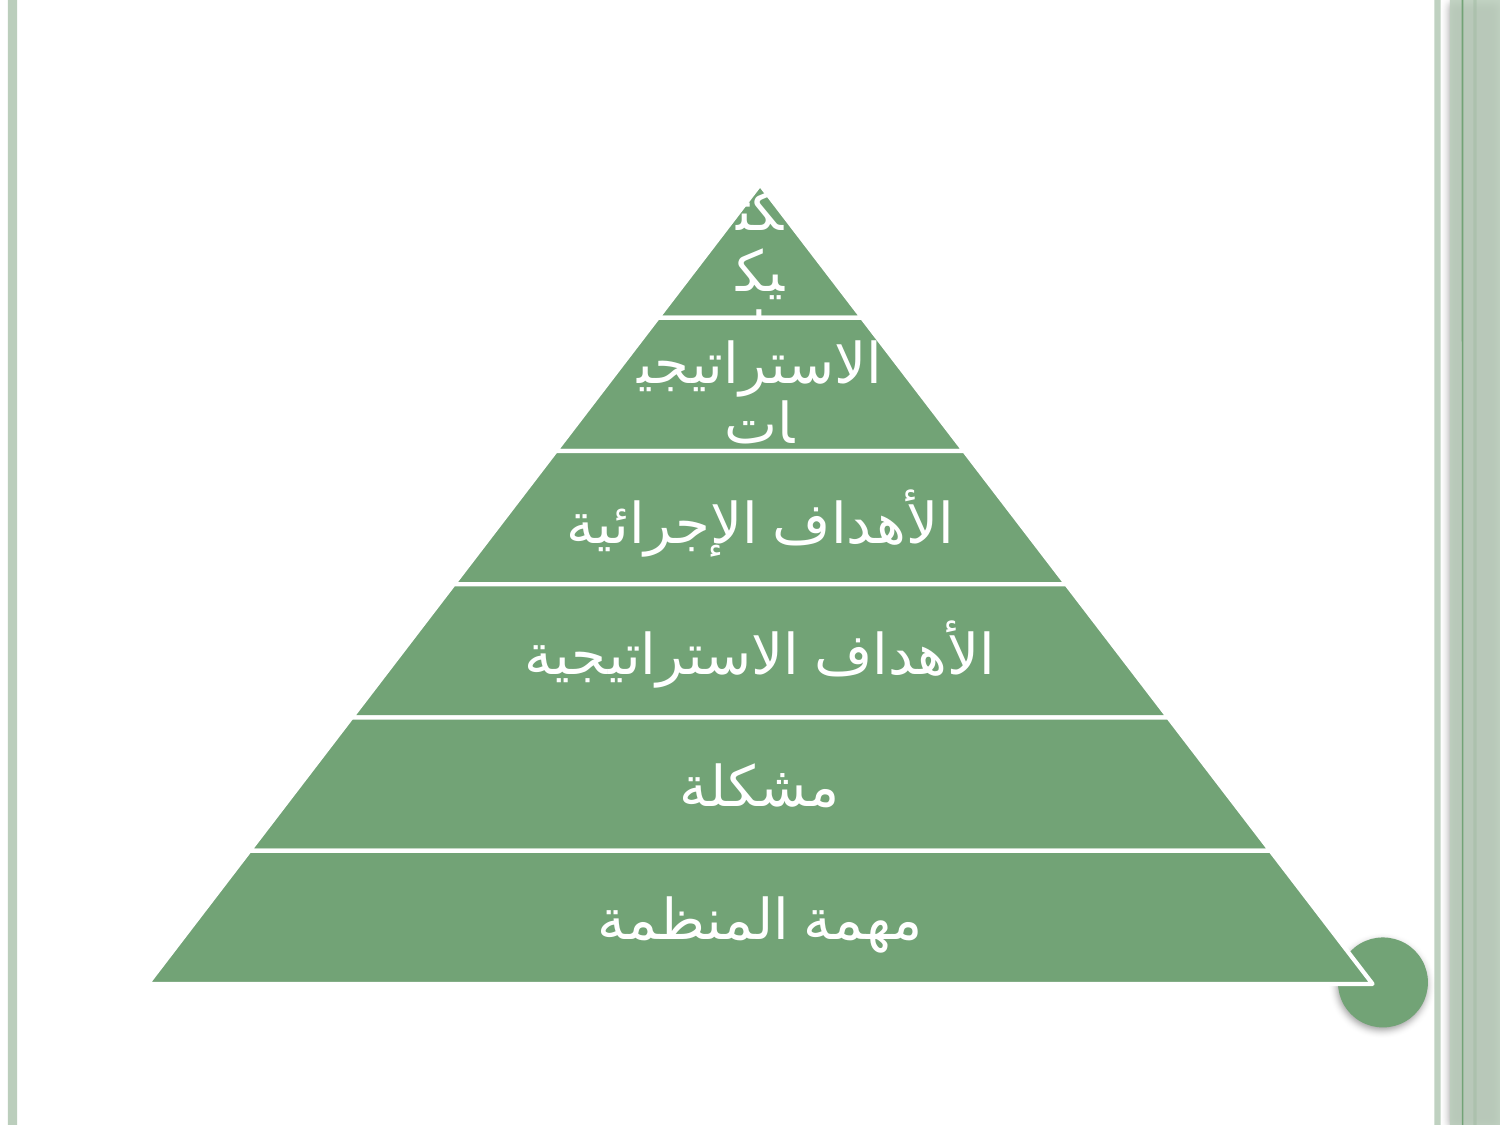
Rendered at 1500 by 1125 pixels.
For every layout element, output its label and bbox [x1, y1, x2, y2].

list [147, 183, 1374, 985]
